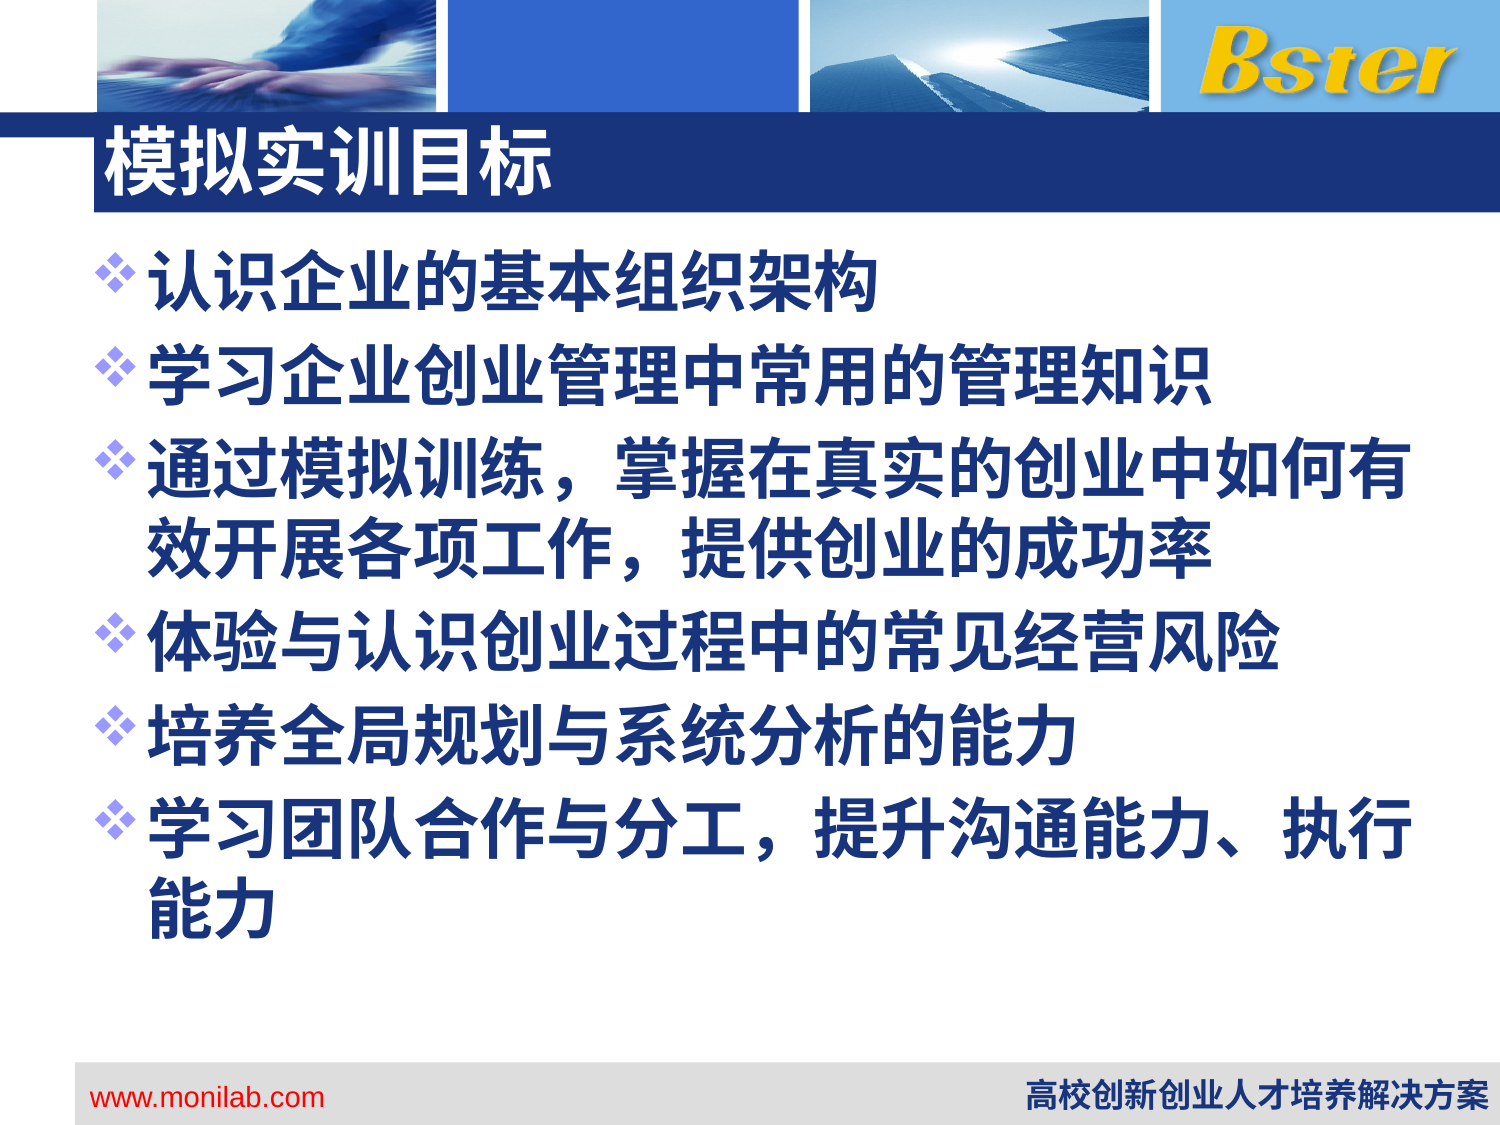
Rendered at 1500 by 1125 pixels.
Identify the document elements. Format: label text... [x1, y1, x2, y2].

picture [1199, 26, 1458, 94]
picture [97, 0, 437, 112]
picture [810, 0, 1150, 112]
title 模拟实训目标 [88, 113, 1369, 206]
list 认识企业的基本组织架构 学习企业创业管理中常用的管理知识 通过模拟训练，掌握在真实的创业中如何有效开展各项工作，提供创业的成功率 体验与认识创业过程中的常见经营风险 培养全局规划与系统分析的能力 学习团队合作与分工，提升沟通能力、执行能力 [74, 232, 1454, 1034]
